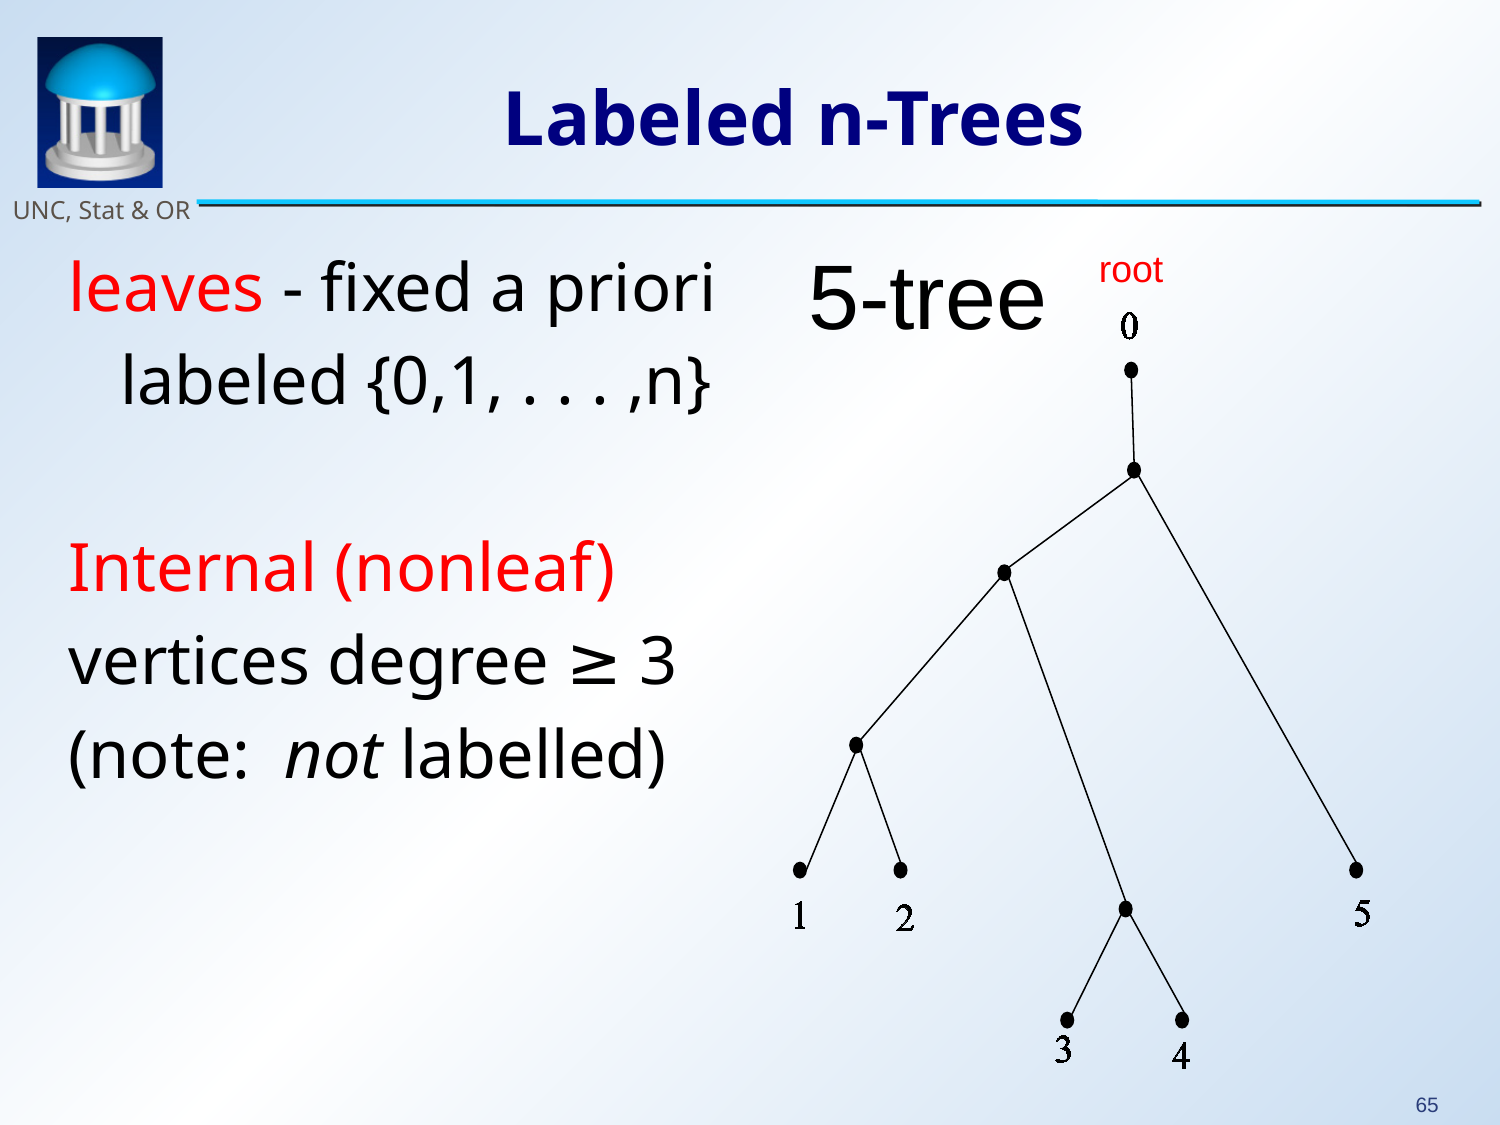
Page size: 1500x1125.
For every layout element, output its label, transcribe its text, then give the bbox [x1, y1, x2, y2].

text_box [1008, 477, 1134, 568]
text_box [1127, 465, 1141, 476]
text_box [1350, 864, 1363, 878]
text_box [793, 862, 803, 878]
text_box [896, 904, 914, 931]
text_box 5-tree [793, 230, 1082, 355]
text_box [1129, 914, 1189, 1021]
text_box [1060, 1012, 1074, 1028]
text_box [1130, 377, 1135, 463]
text_box [894, 864, 907, 878]
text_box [860, 750, 901, 863]
text_box [1055, 1035, 1071, 1063]
text_box [1172, 1042, 1190, 1069]
text_box [1119, 904, 1132, 915]
text_box [795, 901, 805, 929]
text_box [1355, 900, 1370, 927]
text_box [849, 737, 859, 751]
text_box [1138, 475, 1357, 863]
text_box root [1082, 237, 1283, 298]
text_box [1008, 577, 1126, 902]
text_box [998, 565, 1007, 580]
text_box [1124, 362, 1138, 378]
title Labeled n-Trees [274, 74, 1313, 156]
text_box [806, 752, 857, 871]
list leaves - fixed a priori labeled {0,1, . . . ,n} Internal (nonleaf) vertices degree ≥ 3 (note: not labelled) [53, 237, 788, 1076]
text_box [1071, 914, 1122, 1015]
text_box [860, 577, 1001, 740]
text_box [1121, 312, 1138, 340]
